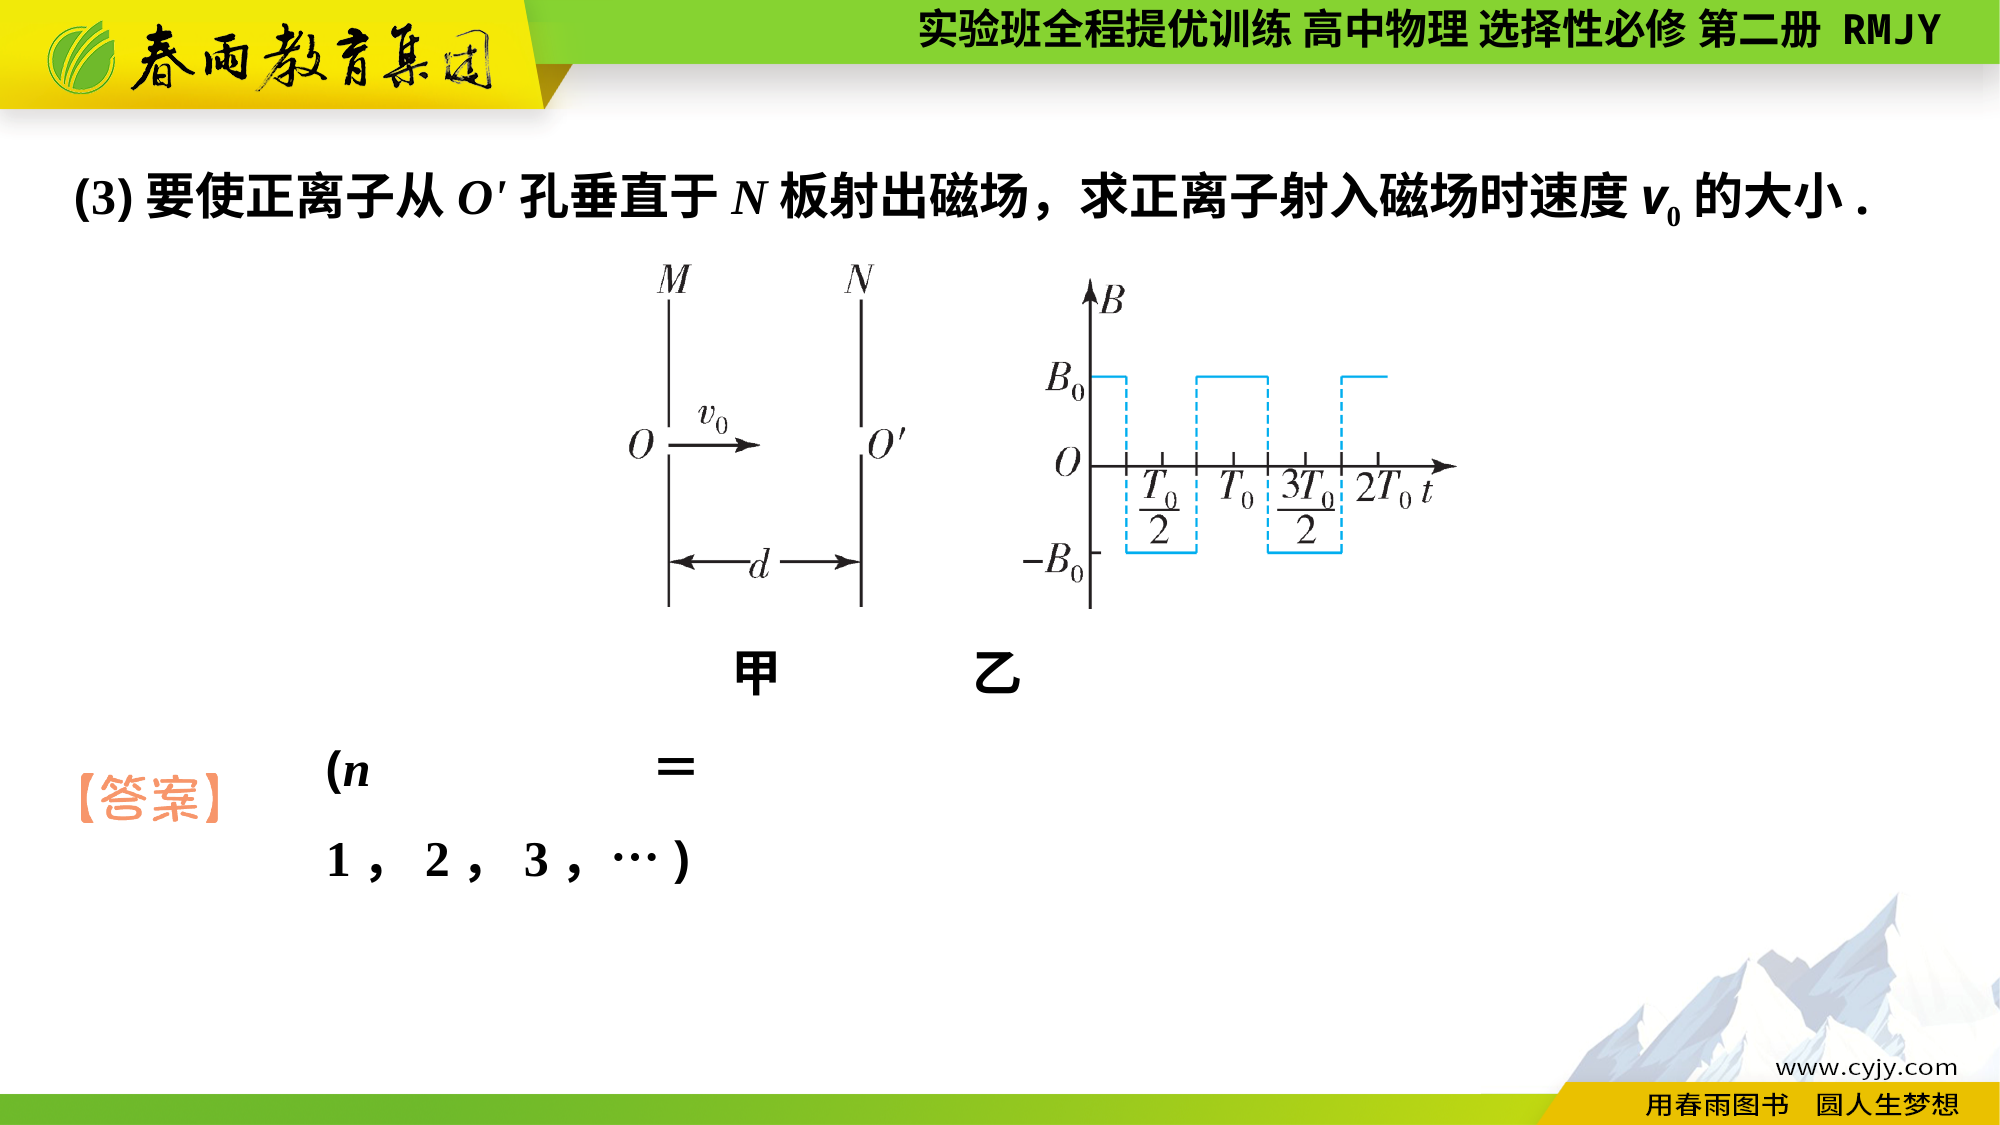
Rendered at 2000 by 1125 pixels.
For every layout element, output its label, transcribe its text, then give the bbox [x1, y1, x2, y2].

text_box 甲 乙 [716, 626, 1296, 709]
picture [0, 0, 2000, 1125]
list (3)要使正离子从O'孔垂直于N板射出磁场，求正离子射入磁场时速度v0的大小. [59, 122, 1944, 219]
